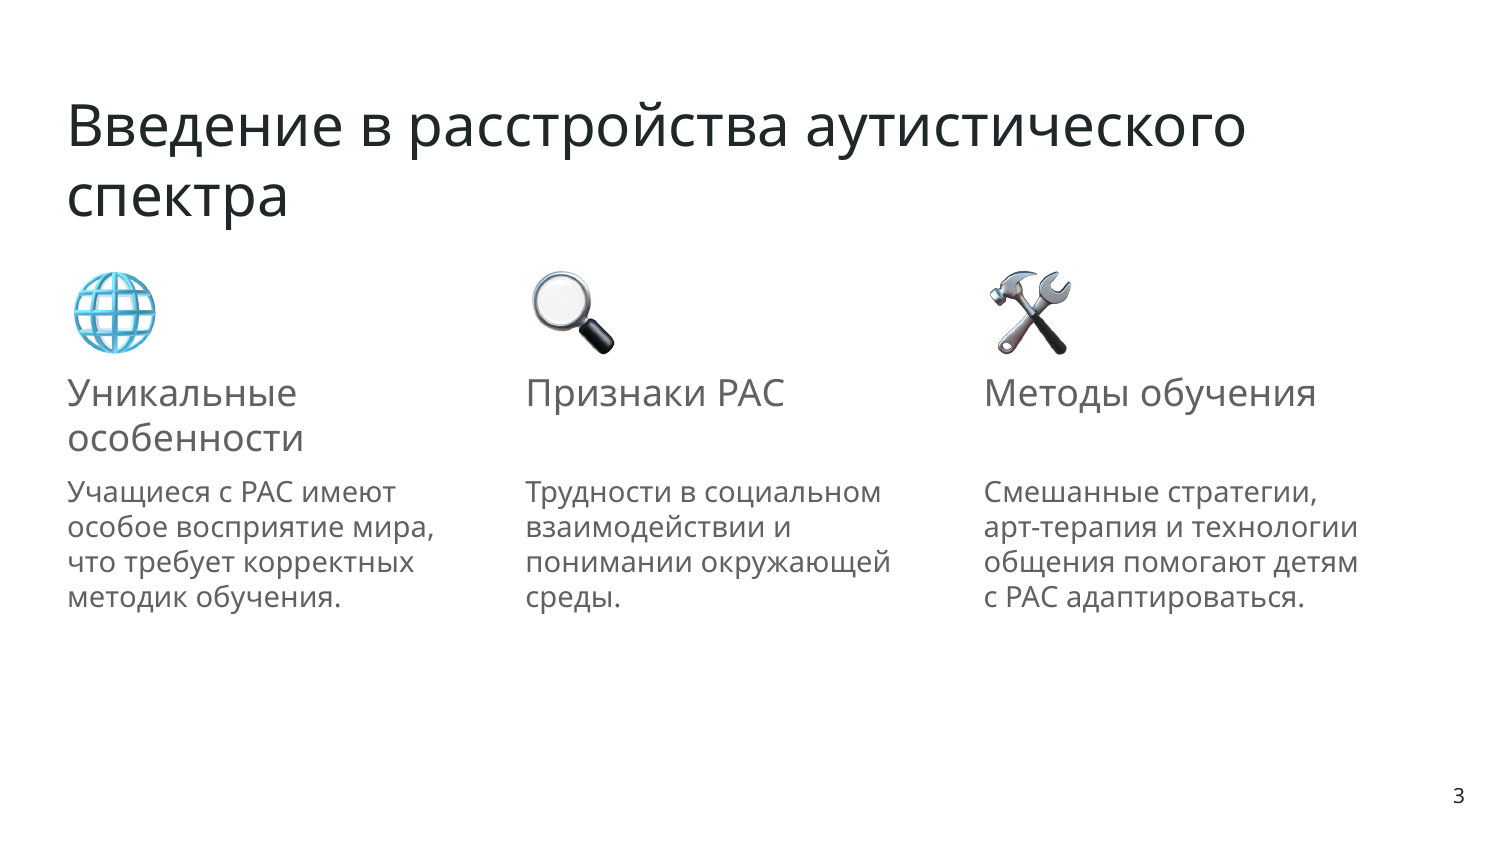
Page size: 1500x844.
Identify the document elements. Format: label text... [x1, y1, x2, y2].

text_box Методы обучения [968, 354, 1428, 417]
picture [530, 270, 615, 355]
text_box Учащиеся с РАС имеют особое восприятие мира, что требует корректных методик обучения. [52, 458, 469, 667]
text_box Трудности в социальном взаимодействии и понимании окружающей среды. [510, 458, 927, 667]
picture [989, 270, 1074, 355]
picture [72, 270, 157, 355]
title Введение в расстройства аутистического спектра [51, 72, 1449, 167]
text_box Признаки РАС [510, 354, 968, 417]
text_box Смешанные стратегии, арт-терапия и технологии общения помогают детям с РАС адаптироваться. [968, 458, 1386, 667]
slide_number ‹#› [1389, 764, 1480, 830]
text_box Уникальные особенности [52, 354, 510, 417]
